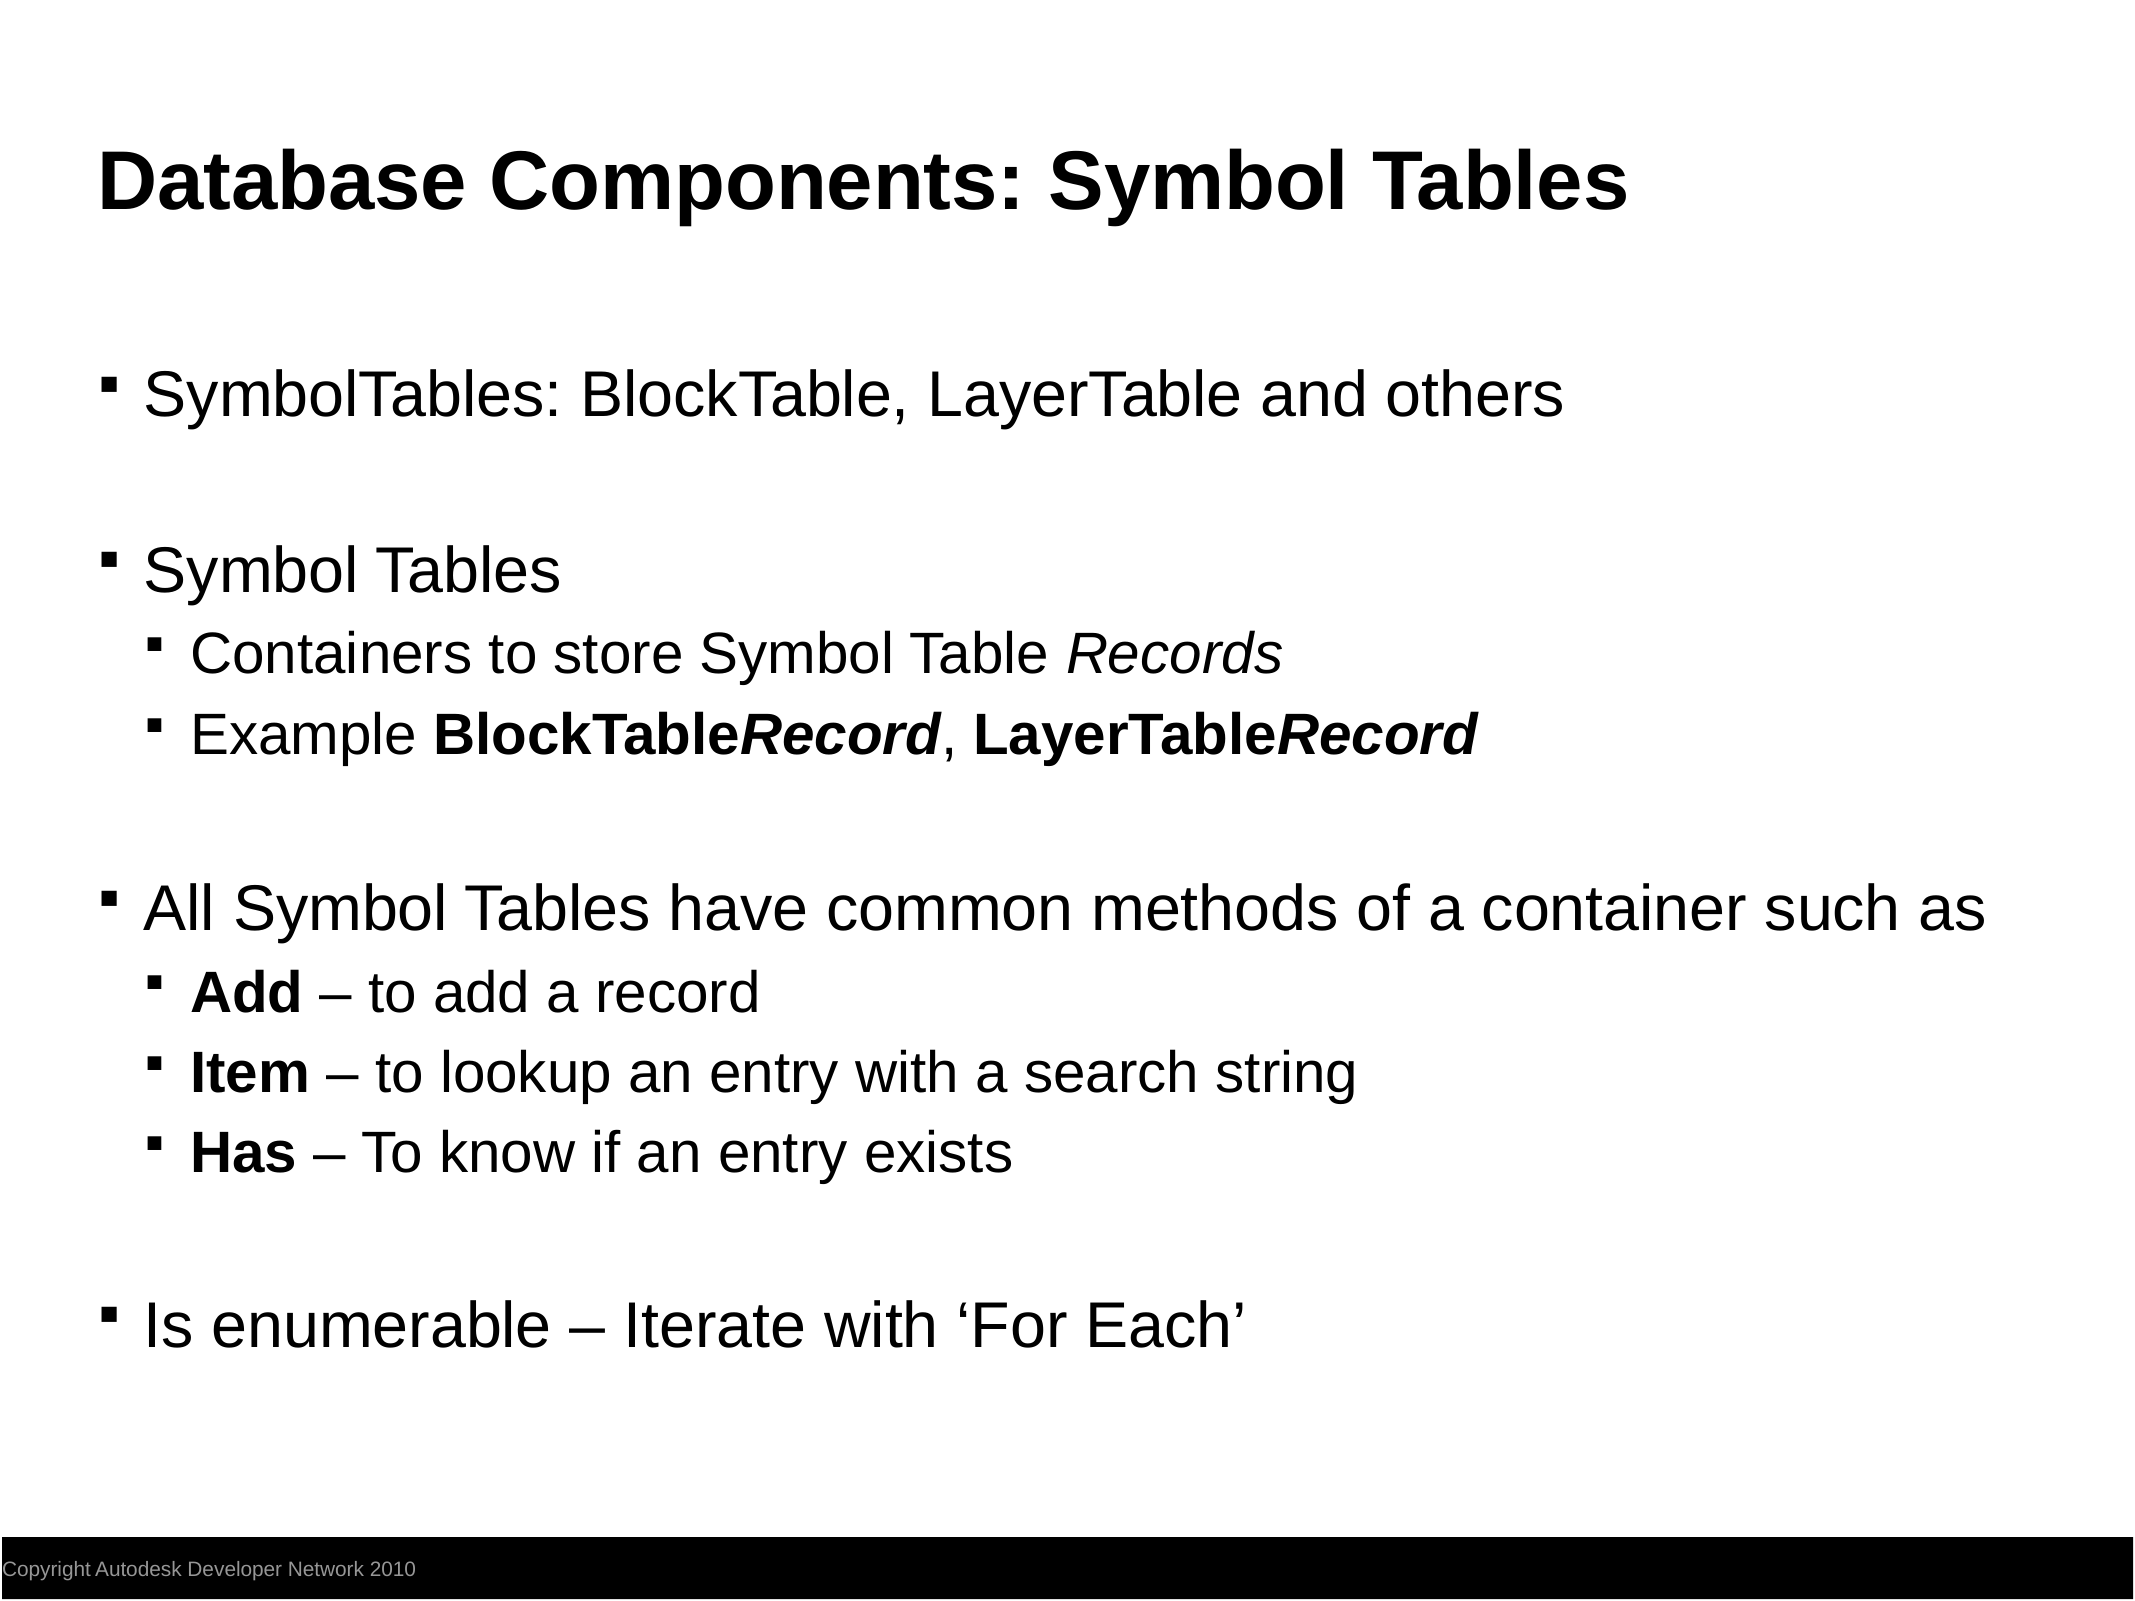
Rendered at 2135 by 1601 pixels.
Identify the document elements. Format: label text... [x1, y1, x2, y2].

title Database Components: Symbol Tables [96, 59, 2028, 293]
list SymbolTables: BlockTable, LayerTable and others Symbol Tables Containers to store Symbol Table Records Example BlockTableRecord, LayerTableRecord All Symbol Tables have common methods of a container such as Add – to add a record Item – to lookup an entry with a search string Has – To know if an entry exists Is enumerable – Iterate with ‘For Each’ [96, 351, 2028, 1452]
